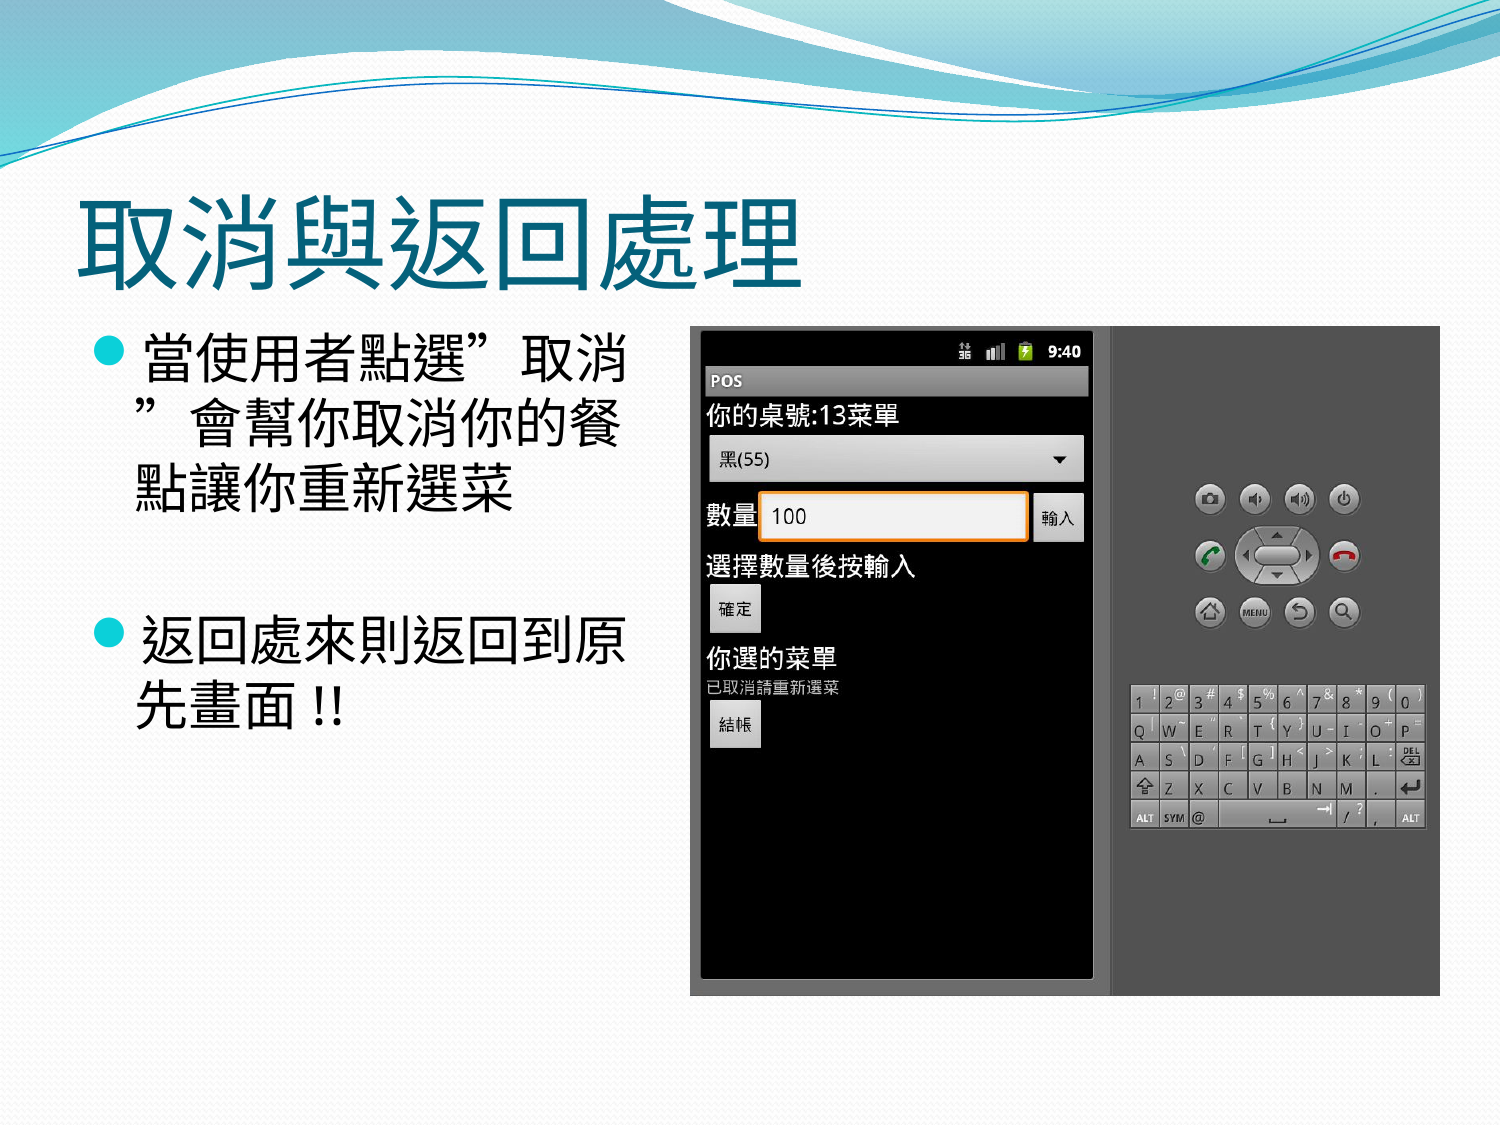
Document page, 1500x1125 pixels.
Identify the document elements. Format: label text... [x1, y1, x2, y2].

title 取消與返回處理 [75, 115, 1425, 303]
list 當使用者點選”取消”會幫你取消你的餐點讓你重新選菜 返回處來則返回到原先畫面!! [75, 317, 668, 1038]
picture [690, 326, 1441, 996]
